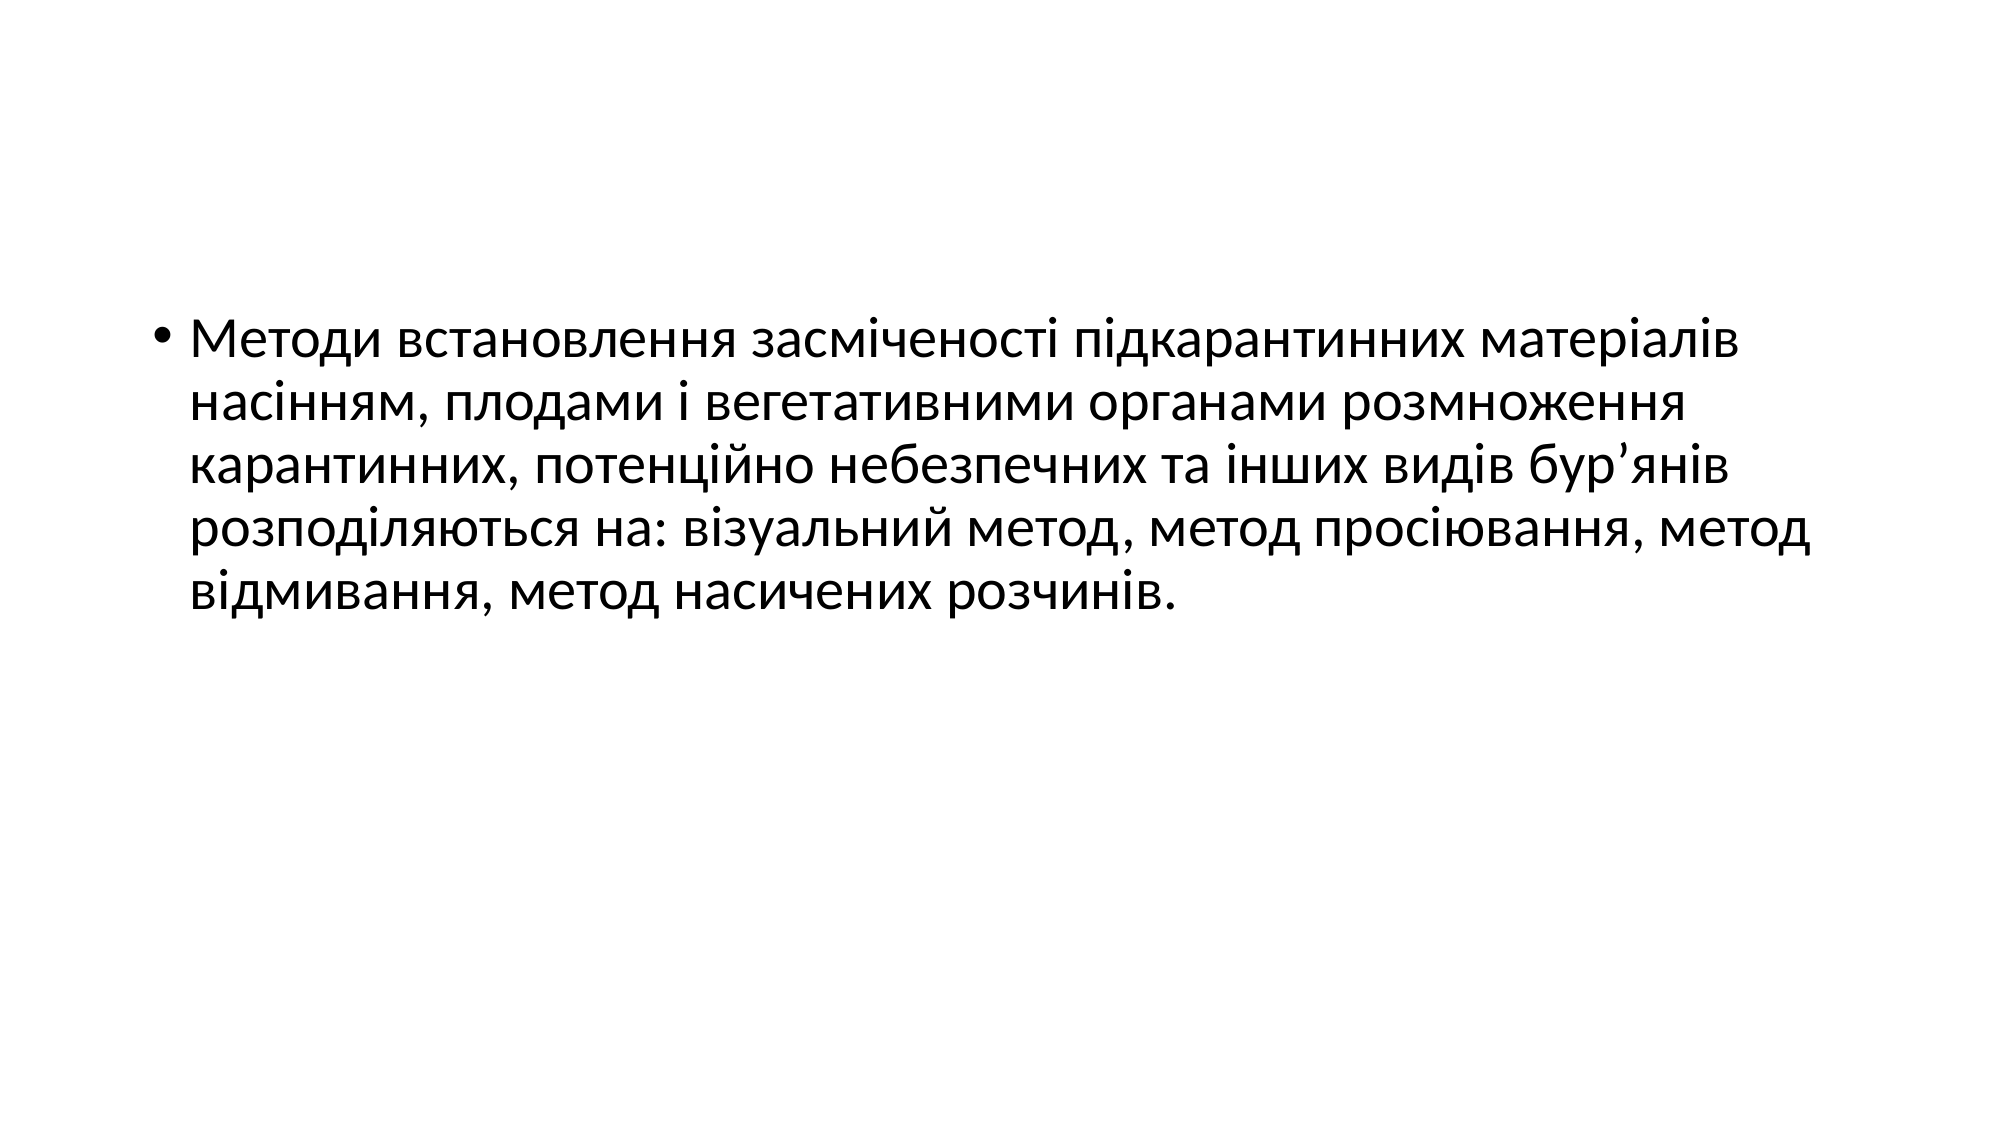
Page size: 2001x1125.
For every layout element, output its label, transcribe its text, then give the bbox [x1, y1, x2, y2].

list Методи встановлення засміченості підкарантинних матеріалів насінням, плодами і вегетативними органами розмноження карантинних, потенційно небезпечних та інших видів бур’янів розподіляються на: візуальний метод, метод просіювання, метод відмивання, метод насичених розчинів. [137, 299, 1863, 1014]
